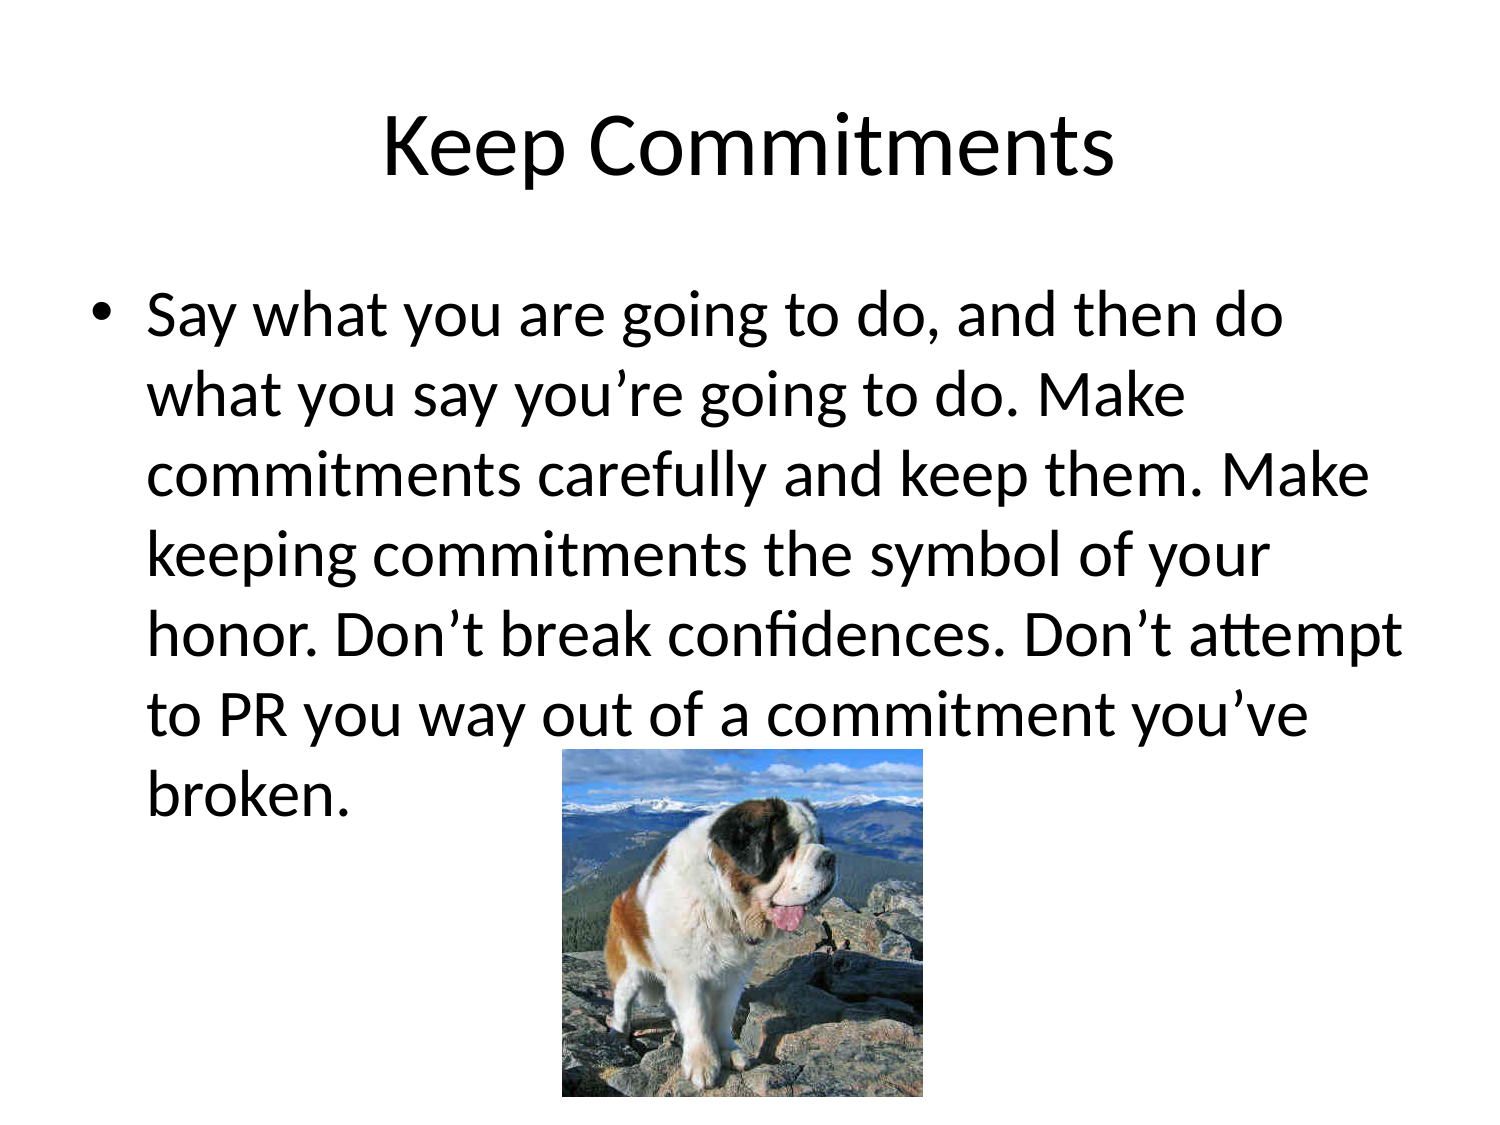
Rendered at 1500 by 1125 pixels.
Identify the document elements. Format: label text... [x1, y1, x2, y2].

list Say what you are going to do, and then do what you say you’re going to do. Make commitments carefully and keep them. Make keeping commitments the symbol of your honor. Don’t break confidences. Don’t attempt to PR you way out of a commitment you’ve broken. [75, 262, 1425, 1005]
picture [562, 749, 923, 1097]
title Keep Commitments [75, 45, 1425, 233]
